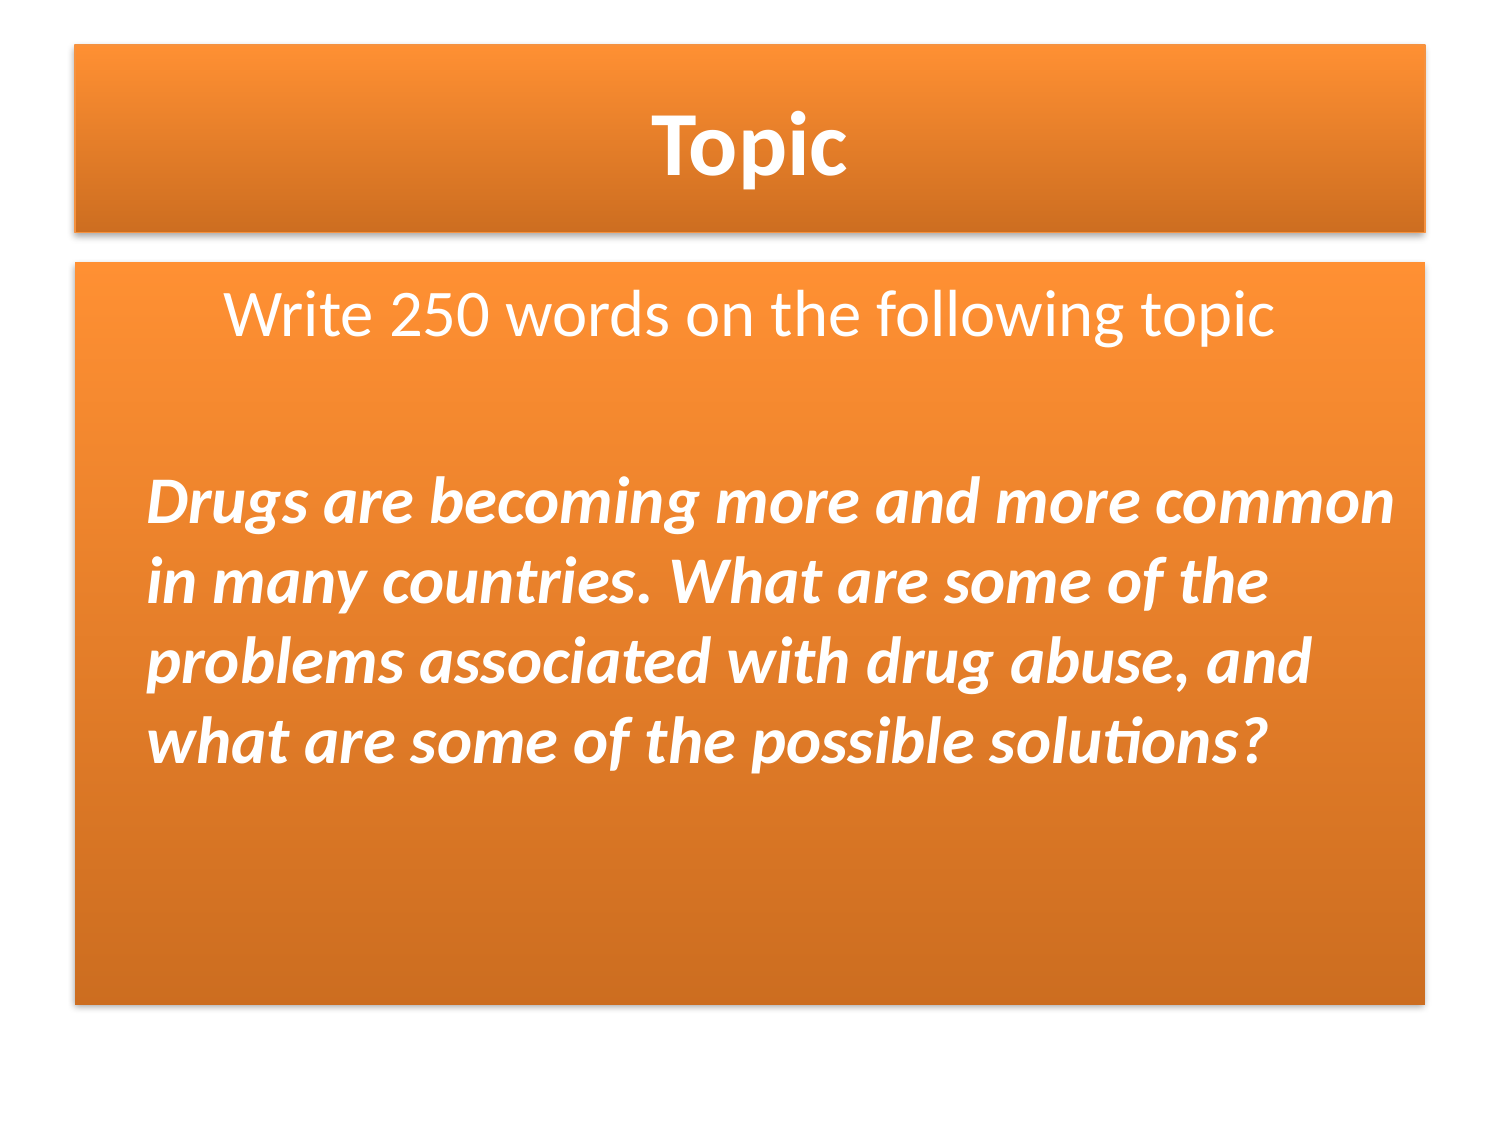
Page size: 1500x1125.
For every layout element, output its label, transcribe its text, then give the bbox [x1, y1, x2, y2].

title Topic [74, 44, 1426, 233]
list Write 250 words on the following topic Drugs are becoming more and more common in many countries. What are some of the problems associated with drug abuse, and what are some of the possible solutions? [75, 262, 1425, 1005]
